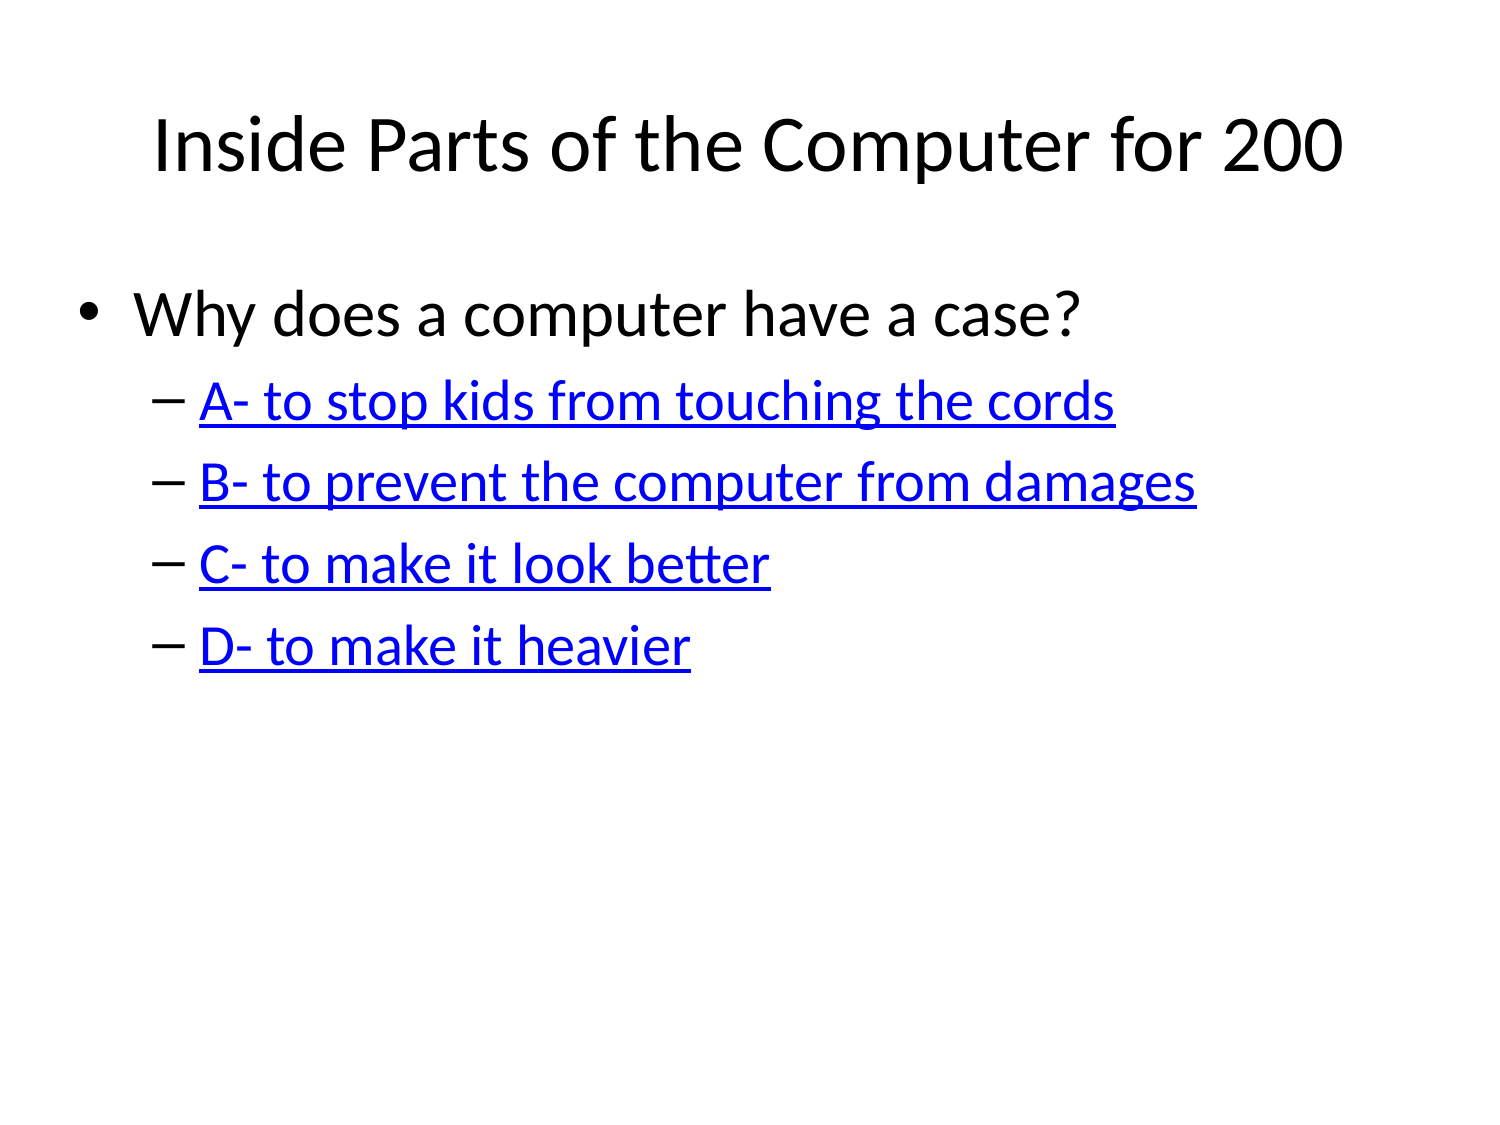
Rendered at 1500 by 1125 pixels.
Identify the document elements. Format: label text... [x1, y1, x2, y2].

list Why does a computer have a case? A- to stop kids from touching the cords B- to prevent the computer from damages C- to make it look better D- to make it heavier [62, 262, 1413, 1005]
title Inside Parts of the Computer for 200 [75, 45, 1425, 233]
